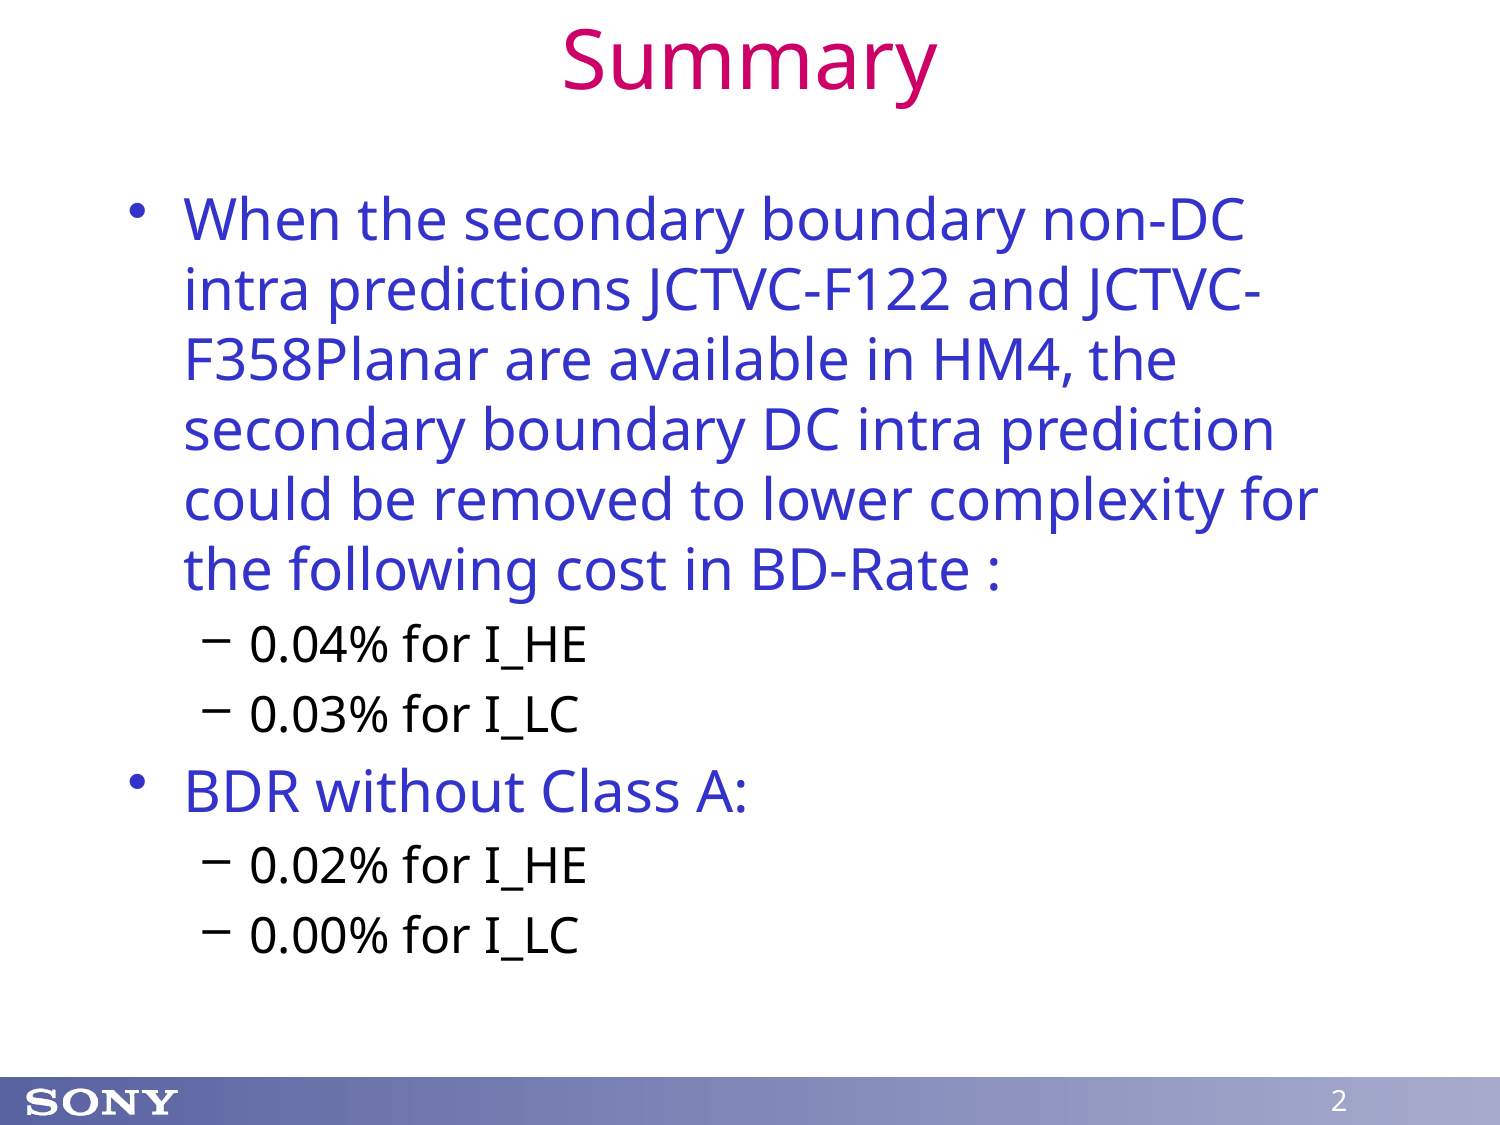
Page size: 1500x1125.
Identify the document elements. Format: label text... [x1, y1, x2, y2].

title Summary [112, 0, 1388, 115]
list When the secondary boundary non-DC intra predictions JCTVC-F122 and JCTVC-F358Planar are available in HM4, the secondary boundary DC intra prediction could be removed to lower complexity for the following cost in BD-Rate : 0.04% for I_HE 0.03% for I_LC BDR without Class A: 0.02% for I_HE 0.00% for I_LC [112, 174, 1388, 1076]
picture [26, 1088, 178, 1116]
slide_number 2 [1049, 1074, 1363, 1125]
